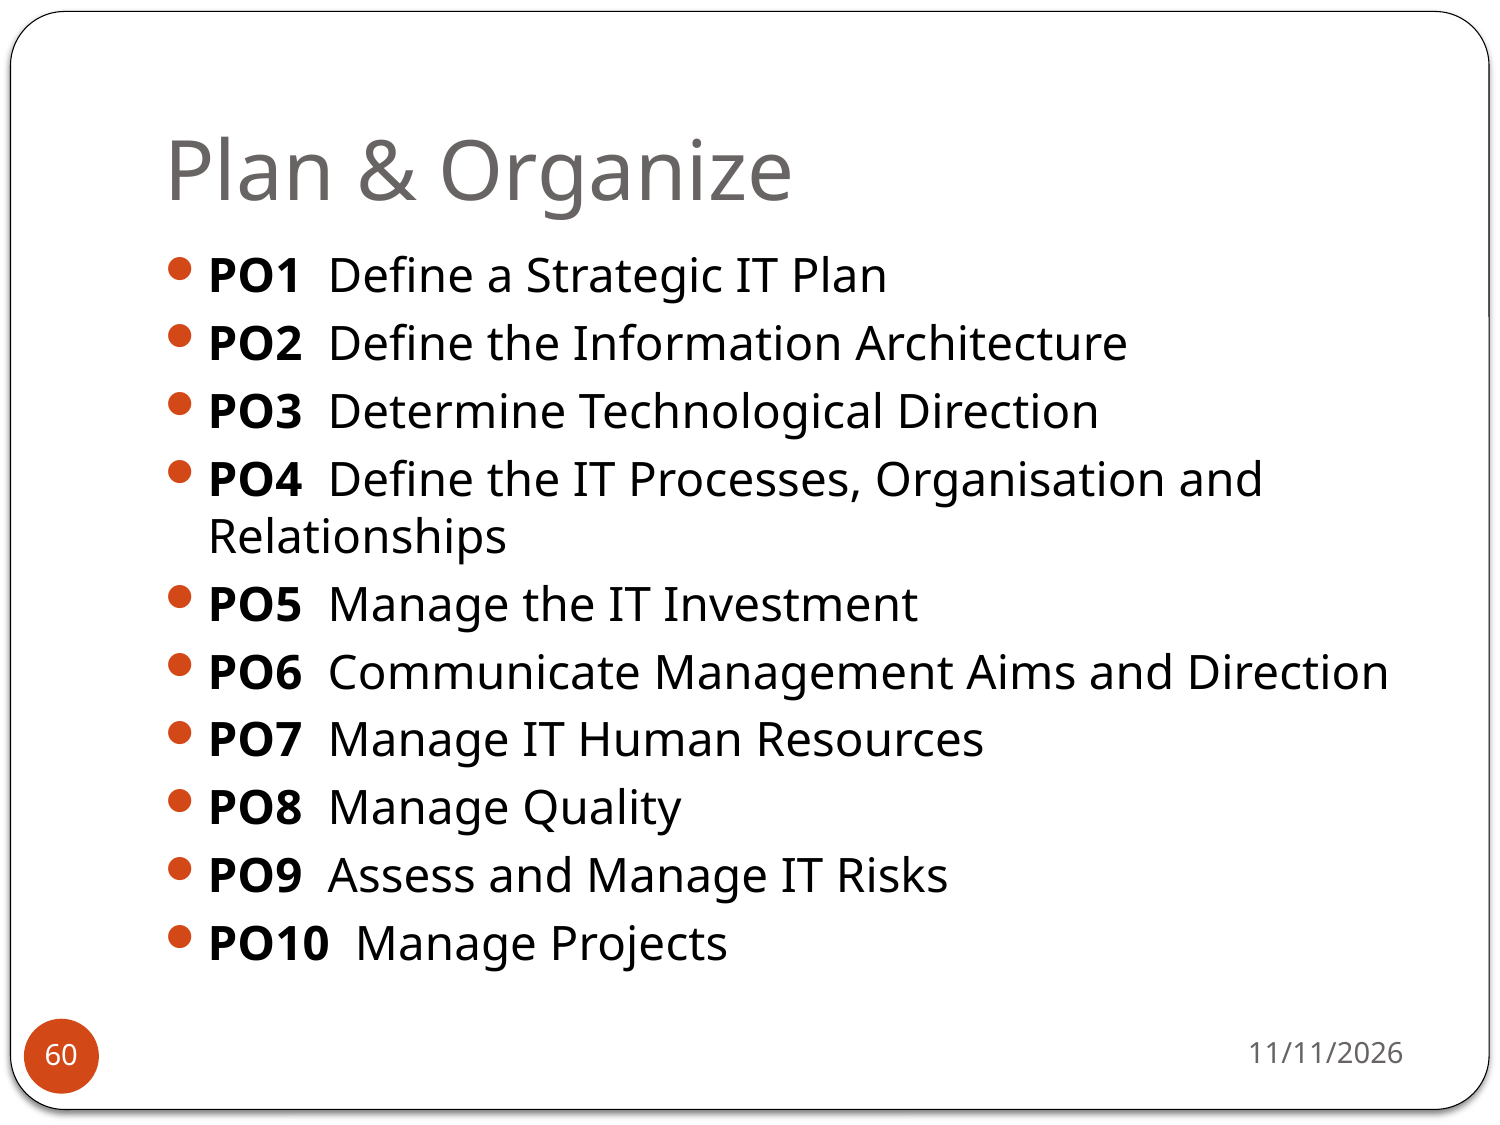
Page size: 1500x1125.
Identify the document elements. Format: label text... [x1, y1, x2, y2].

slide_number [1012, 1015, 1419, 1094]
list PO1 Define a Strategic IT Plan PO2 Define the Information Architecture PO3 Determine Technological Direction PO4 Define the IT Processes, Organisation and Relationships PO5 Manage the IT Investment PO6 Communicate Management Aims and Direction PO7 Manage IT Human Resources PO8 Manage Quality PO9 Assess and Manage IT Risks PO10 Manage Projects [150, 237, 1425, 988]
title Plan & Organize [150, 45, 1425, 233]
slide_number 60 [23, 1018, 99, 1094]
